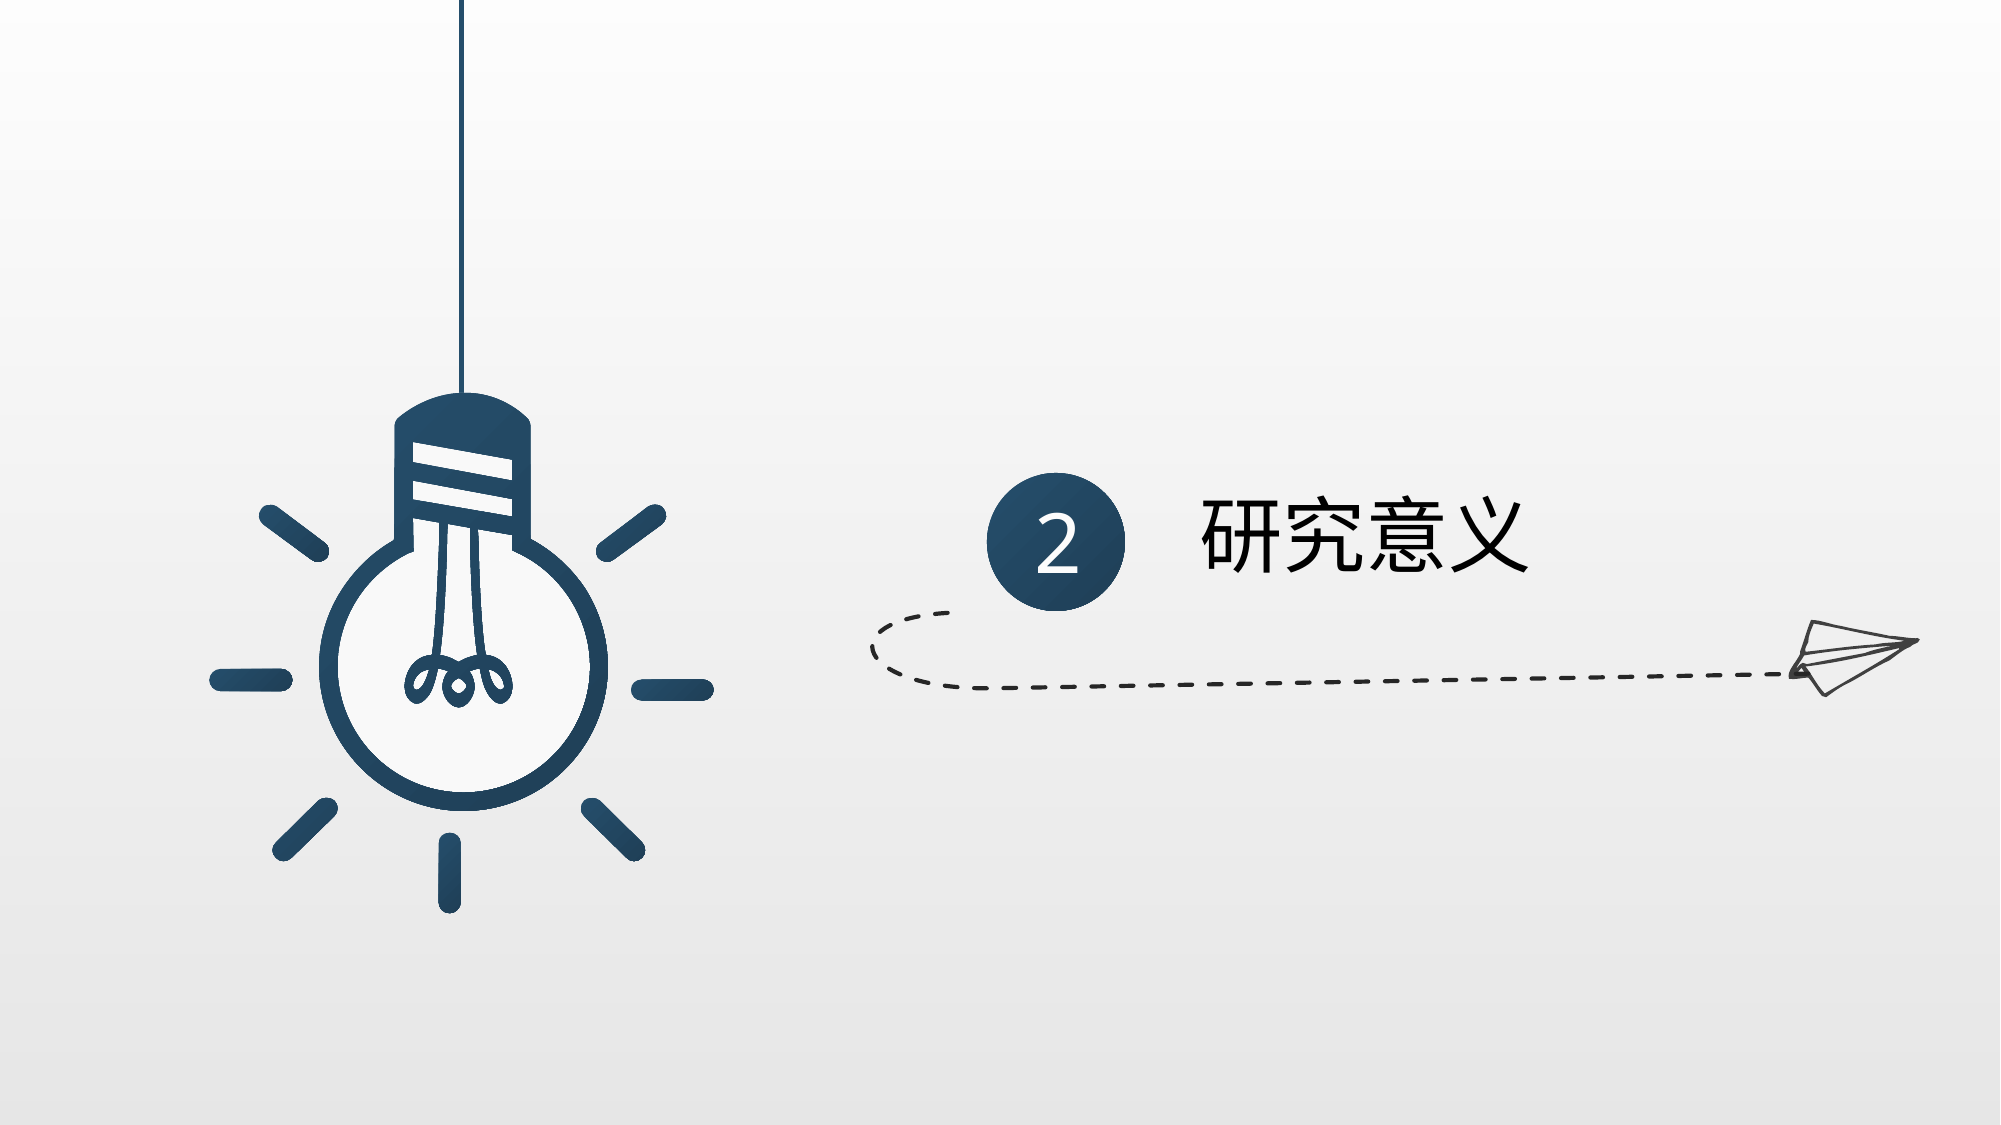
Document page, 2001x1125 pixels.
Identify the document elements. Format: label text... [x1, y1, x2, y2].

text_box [986, 472, 1125, 611]
text_box [1788, 619, 1920, 698]
text_box 研究意义 [1184, 476, 1818, 591]
text_box [871, 611, 1818, 690]
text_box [209, 0, 714, 914]
